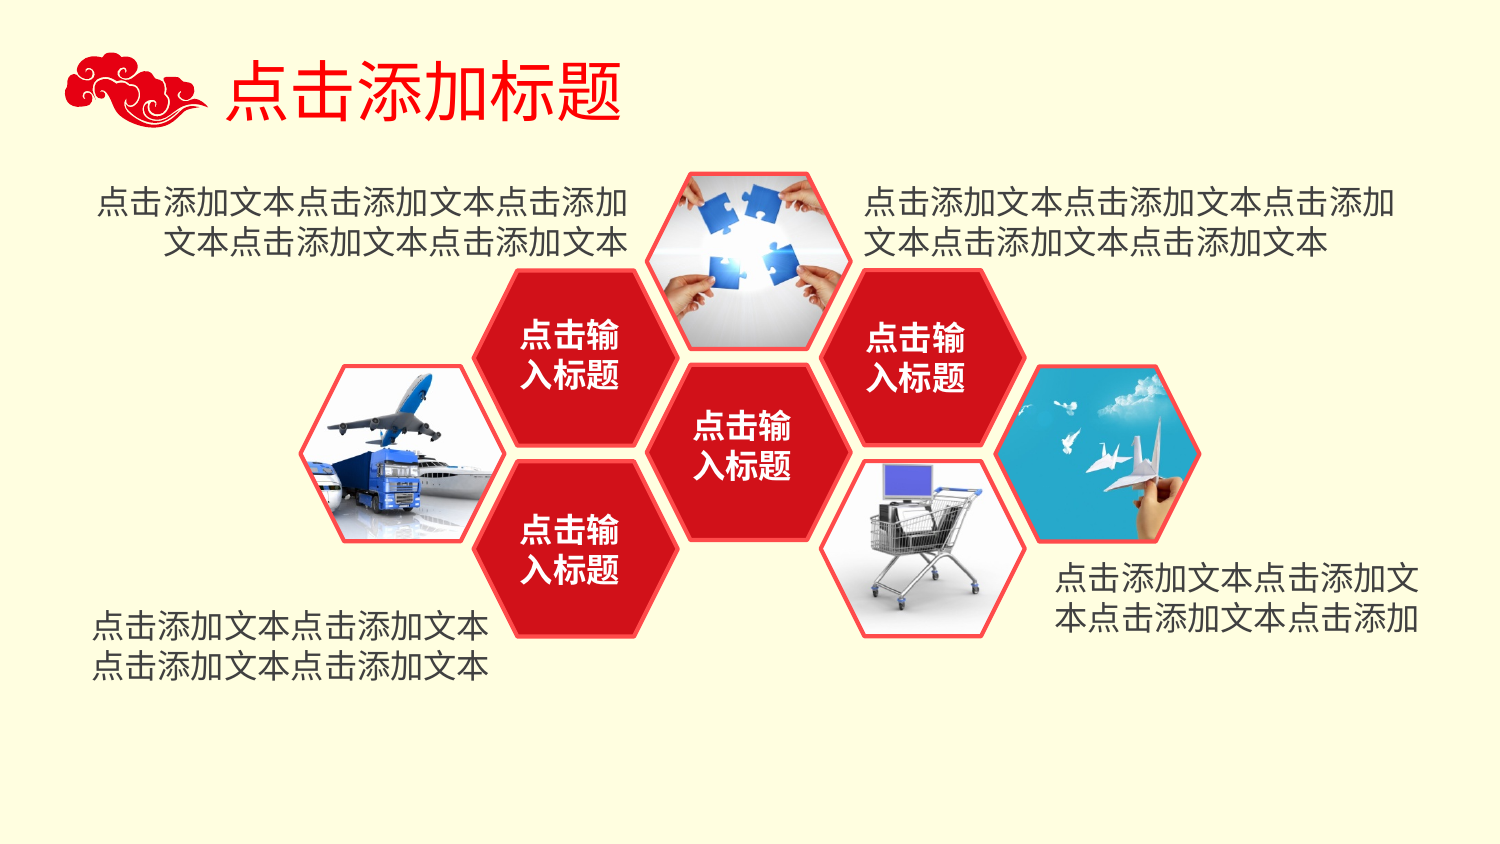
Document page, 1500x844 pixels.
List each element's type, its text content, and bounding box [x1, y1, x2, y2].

text_box [818, 459, 1027, 639]
text_box 点击添加文本点击添加文本点击添加文本点击添加文本 [64, 597, 506, 693]
text_box [993, 364, 1202, 544]
text_box 点击添加文本点击添加文本点击添加文本点击添加 [1024, 549, 1436, 645]
text_box 点击添加文本点击添加文本点击添加文本点击添加文本点击添加文本 [849, 173, 1412, 269]
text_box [473, 461, 678, 637]
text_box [820, 269, 1025, 446]
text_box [646, 364, 852, 541]
picture [64, 52, 209, 128]
text_box 点击添加标题 [208, 42, 658, 137]
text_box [473, 270, 678, 446]
text_box 点击添加文本点击添加文本点击添加文本点击添加文本点击添加文本 [81, 173, 644, 269]
text_box [644, 171, 849, 352]
text_box [298, 364, 507, 544]
